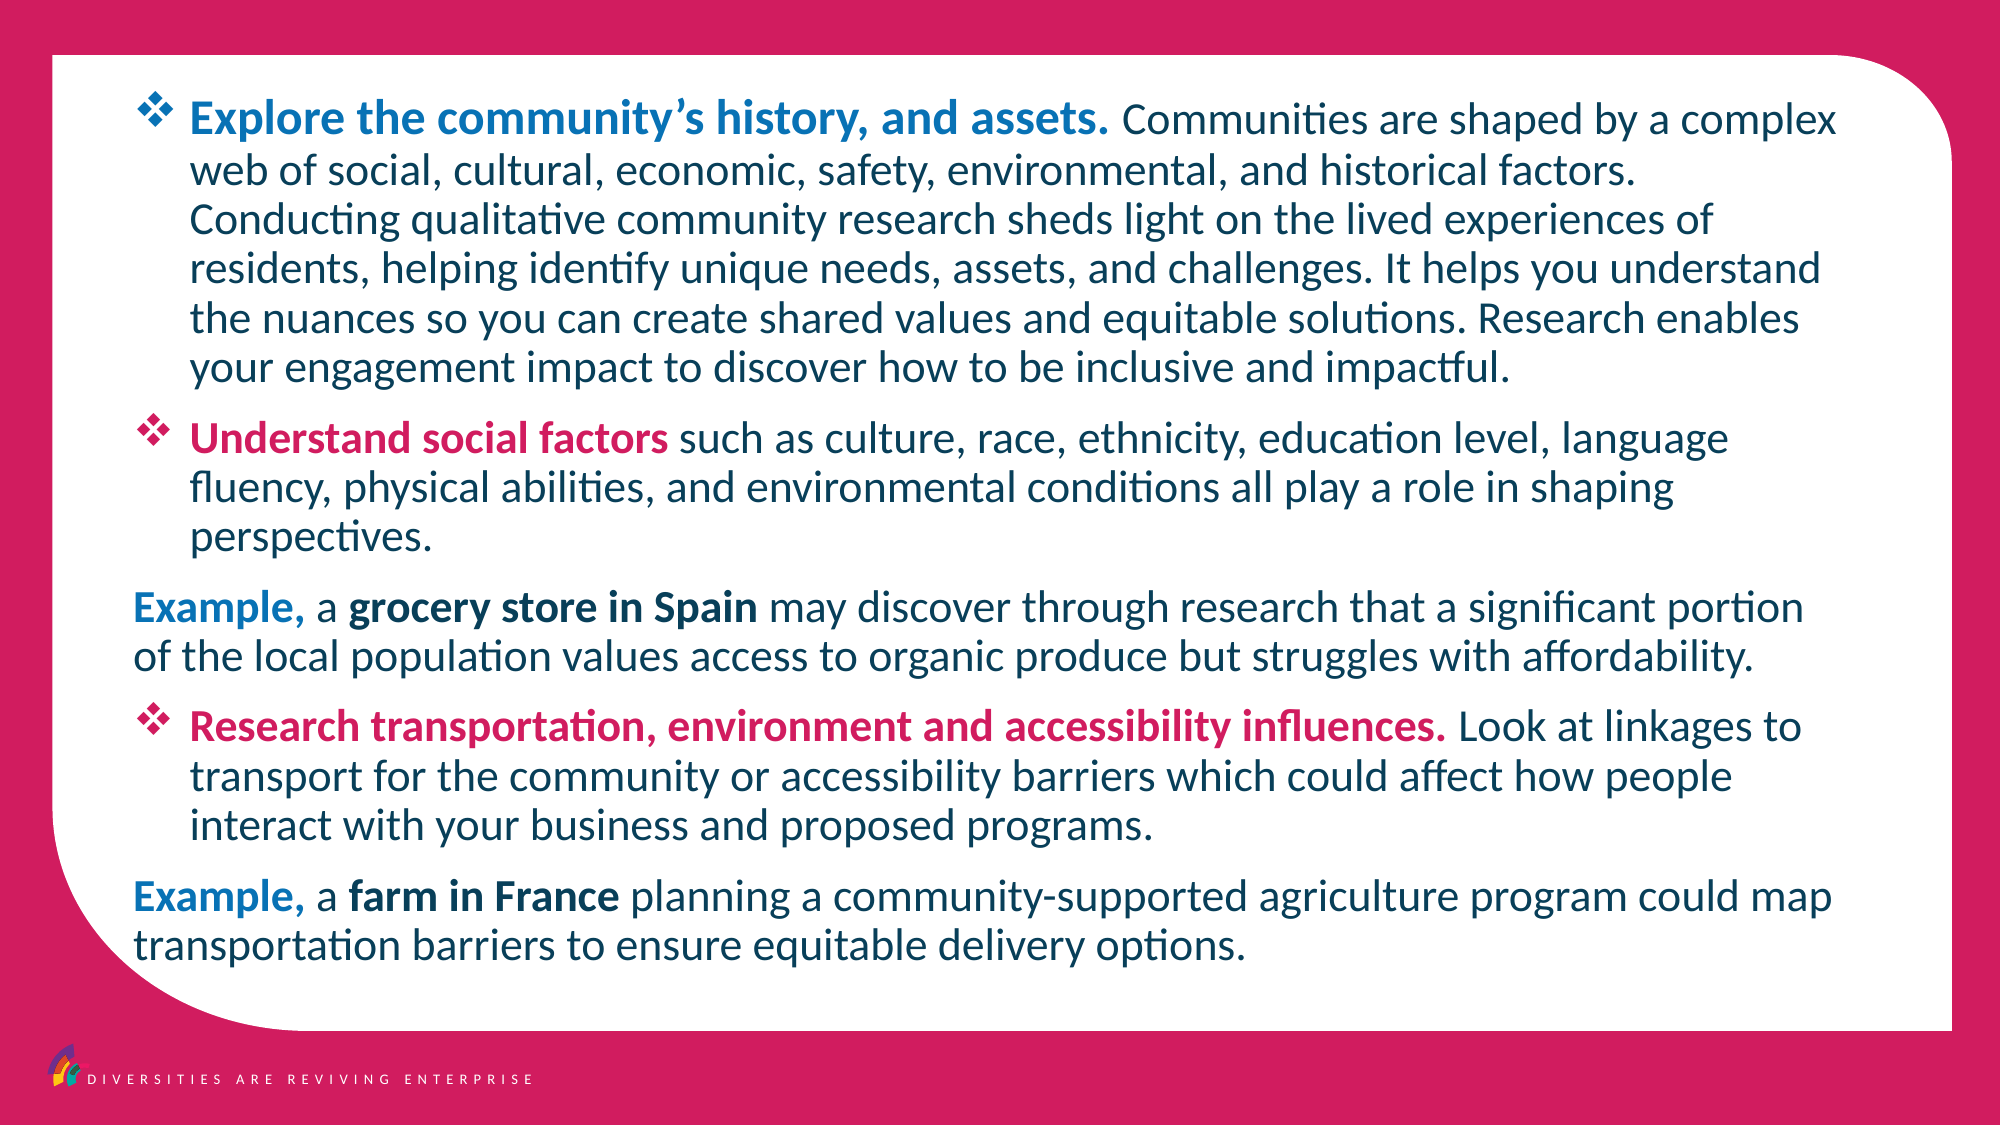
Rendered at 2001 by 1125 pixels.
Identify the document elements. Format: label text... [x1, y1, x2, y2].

list Explore the community’s history, and assets. Communities are shaped by a complex web of social, cultural, economic, safety, environmental, and historical factors. Conducting qualitative community research sheds light on the lived experiences of residents, helping identify unique needs, assets, and challenges. It helps you understand the nuances so you can create shared values and equitable solutions. Research enables your engagement impact to discover how to be inclusive and impactful. Understand social factors such as culture, race, ethnicity, education level, language fluency, physical abilities, and environmental conditions all play a role in shaping perspectives. Example, a grocery store in Spain may discover through research that a significant portion of the local population values access to organic produce but struggles with affordability. Research transportation, environment and accessibility influences. Look at linkages to transport for the community or accessibility barriers which could affect how people interact with your business and proposed programs. Example, a farm in France planning a community-supported agriculture program could map transportation barriers to ensure equitable delivery options. [118, 84, 1857, 716]
